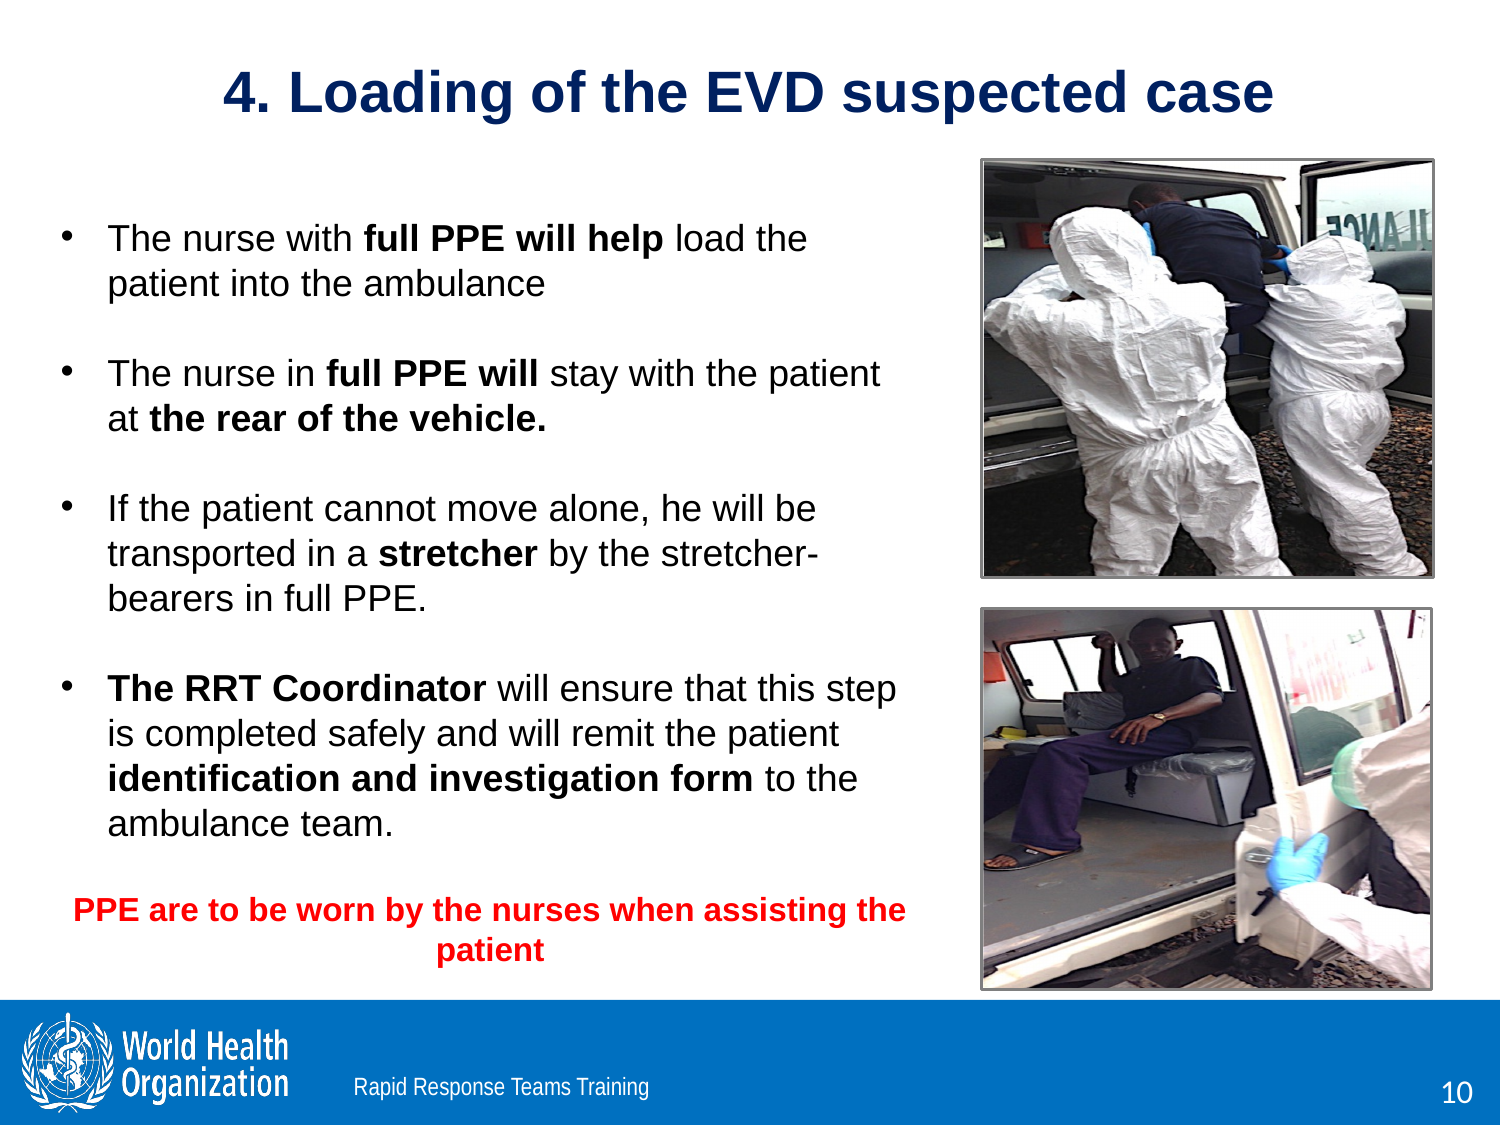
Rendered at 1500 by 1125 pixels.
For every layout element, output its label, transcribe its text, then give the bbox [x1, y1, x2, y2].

text_box 4. Loading of the EVD suspected case [0, 0, 1500, 183]
text_box The nurse with full PPE will help load the patient into the ambulance The nurse in full PPE will stay with the patient at the rear of the vehicle. If the patient cannot move alone, he will be transported in a stretcher by the stretcher-bearers in full PPE. The RRT Coordinator will ensure that this step is completed safely and will remit the patient identification and investigation form to the ambulance team. PPE are to be worn by the nurses when assisting the patient [53, 206, 928, 976]
picture [21, 1012, 288, 1113]
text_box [983, 160, 1433, 988]
